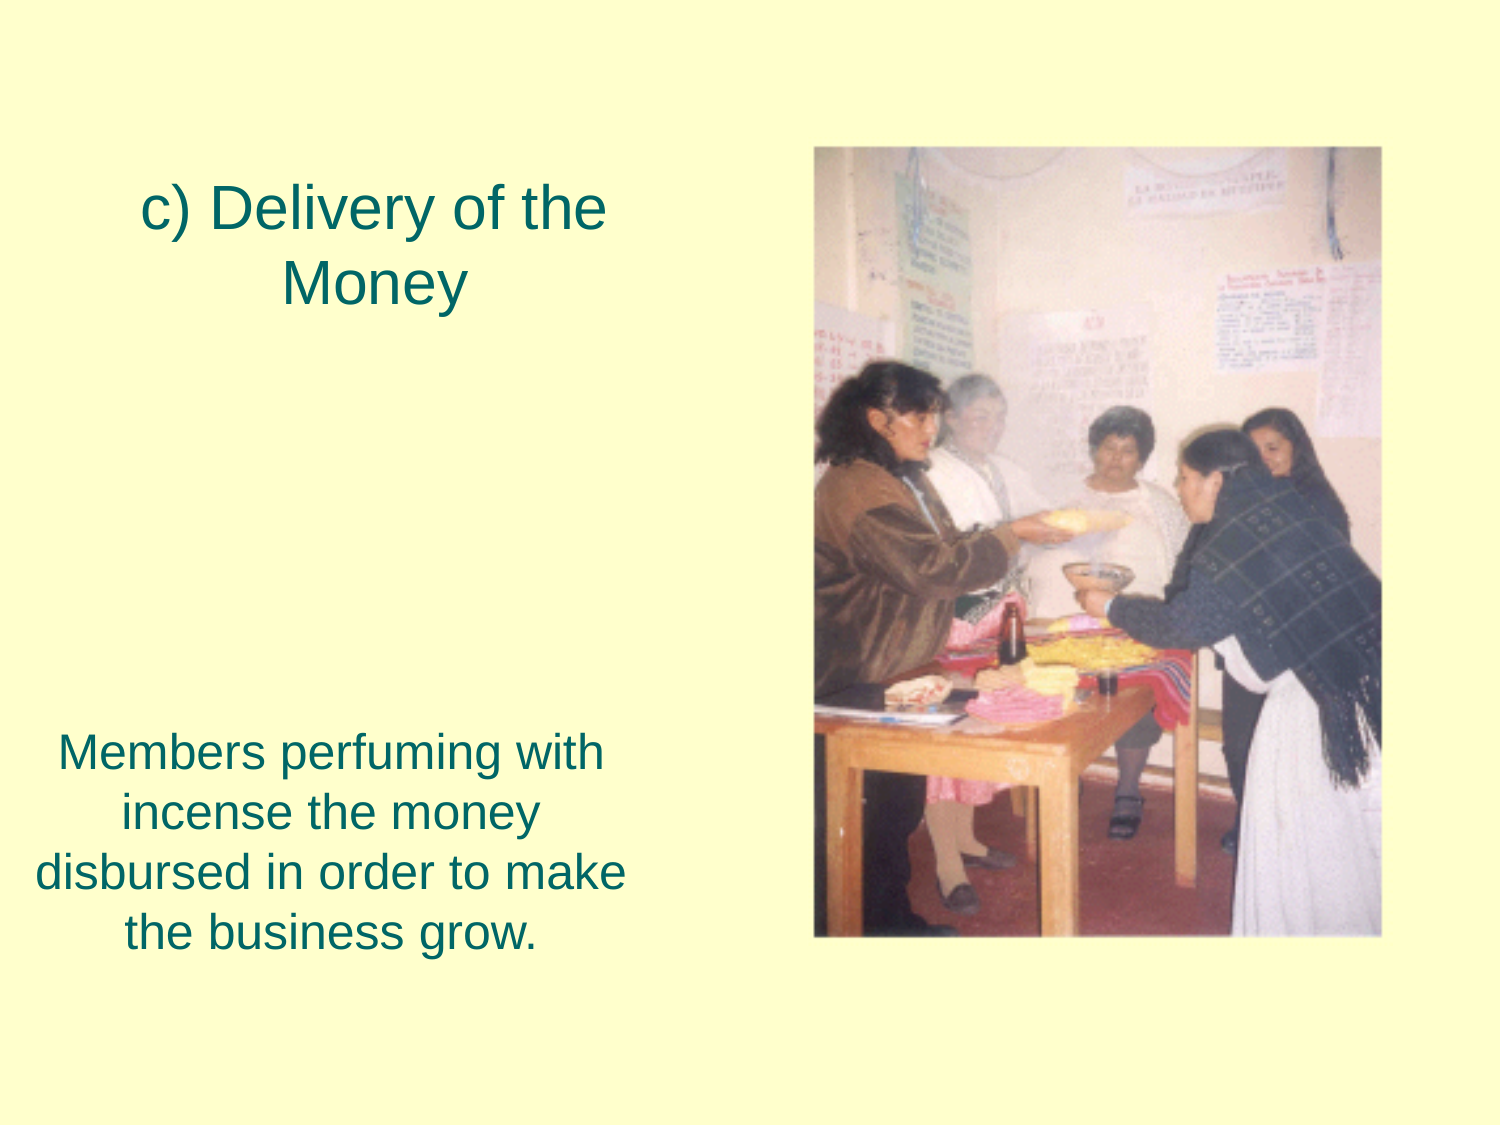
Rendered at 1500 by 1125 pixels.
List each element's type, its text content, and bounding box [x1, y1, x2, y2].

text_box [807, 137, 1393, 946]
text_box Members perfuming with incense the money disbursed in order to make the business grow. [12, 712, 650, 968]
text_box c) Delivery of the Money [62, 159, 688, 325]
